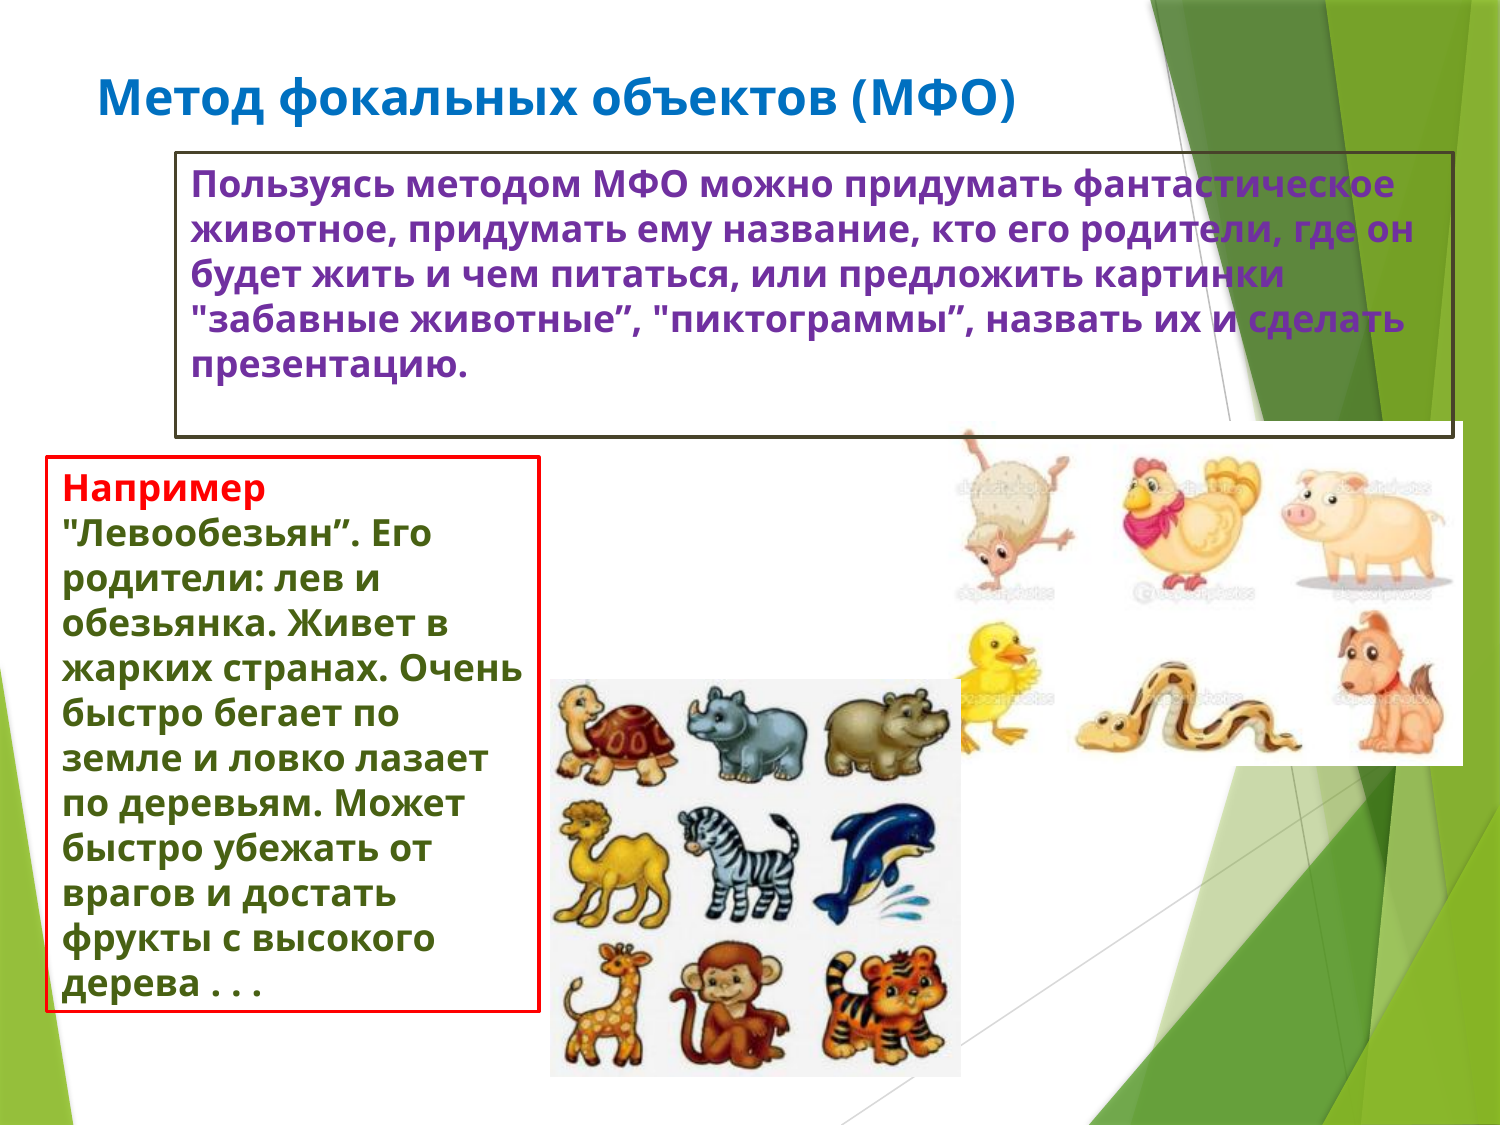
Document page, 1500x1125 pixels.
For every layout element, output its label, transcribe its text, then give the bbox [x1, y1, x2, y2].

picture [550, 421, 1464, 1078]
text_box Метод фокальных объектов (МФО) [82, 58, 1096, 134]
text_box Пользуясь методом МФО можно придумать фантастическое животное, придумать ему название, кто его родители, где он будет жить и чем питаться, или предложить картинки "забавные животные”, "пиктограммы”, назвать их и сделать презентацию. [175, 152, 1453, 438]
text_box Например "Левообезьян”. Его родители: лев и обезьянка. Живет в жарких странах. Очень быстро бегает по земле и ловко лазает по деревьям. Может быстро убежать от врагов и достать фрукты с высокого дерева . . . [46, 456, 539, 1012]
